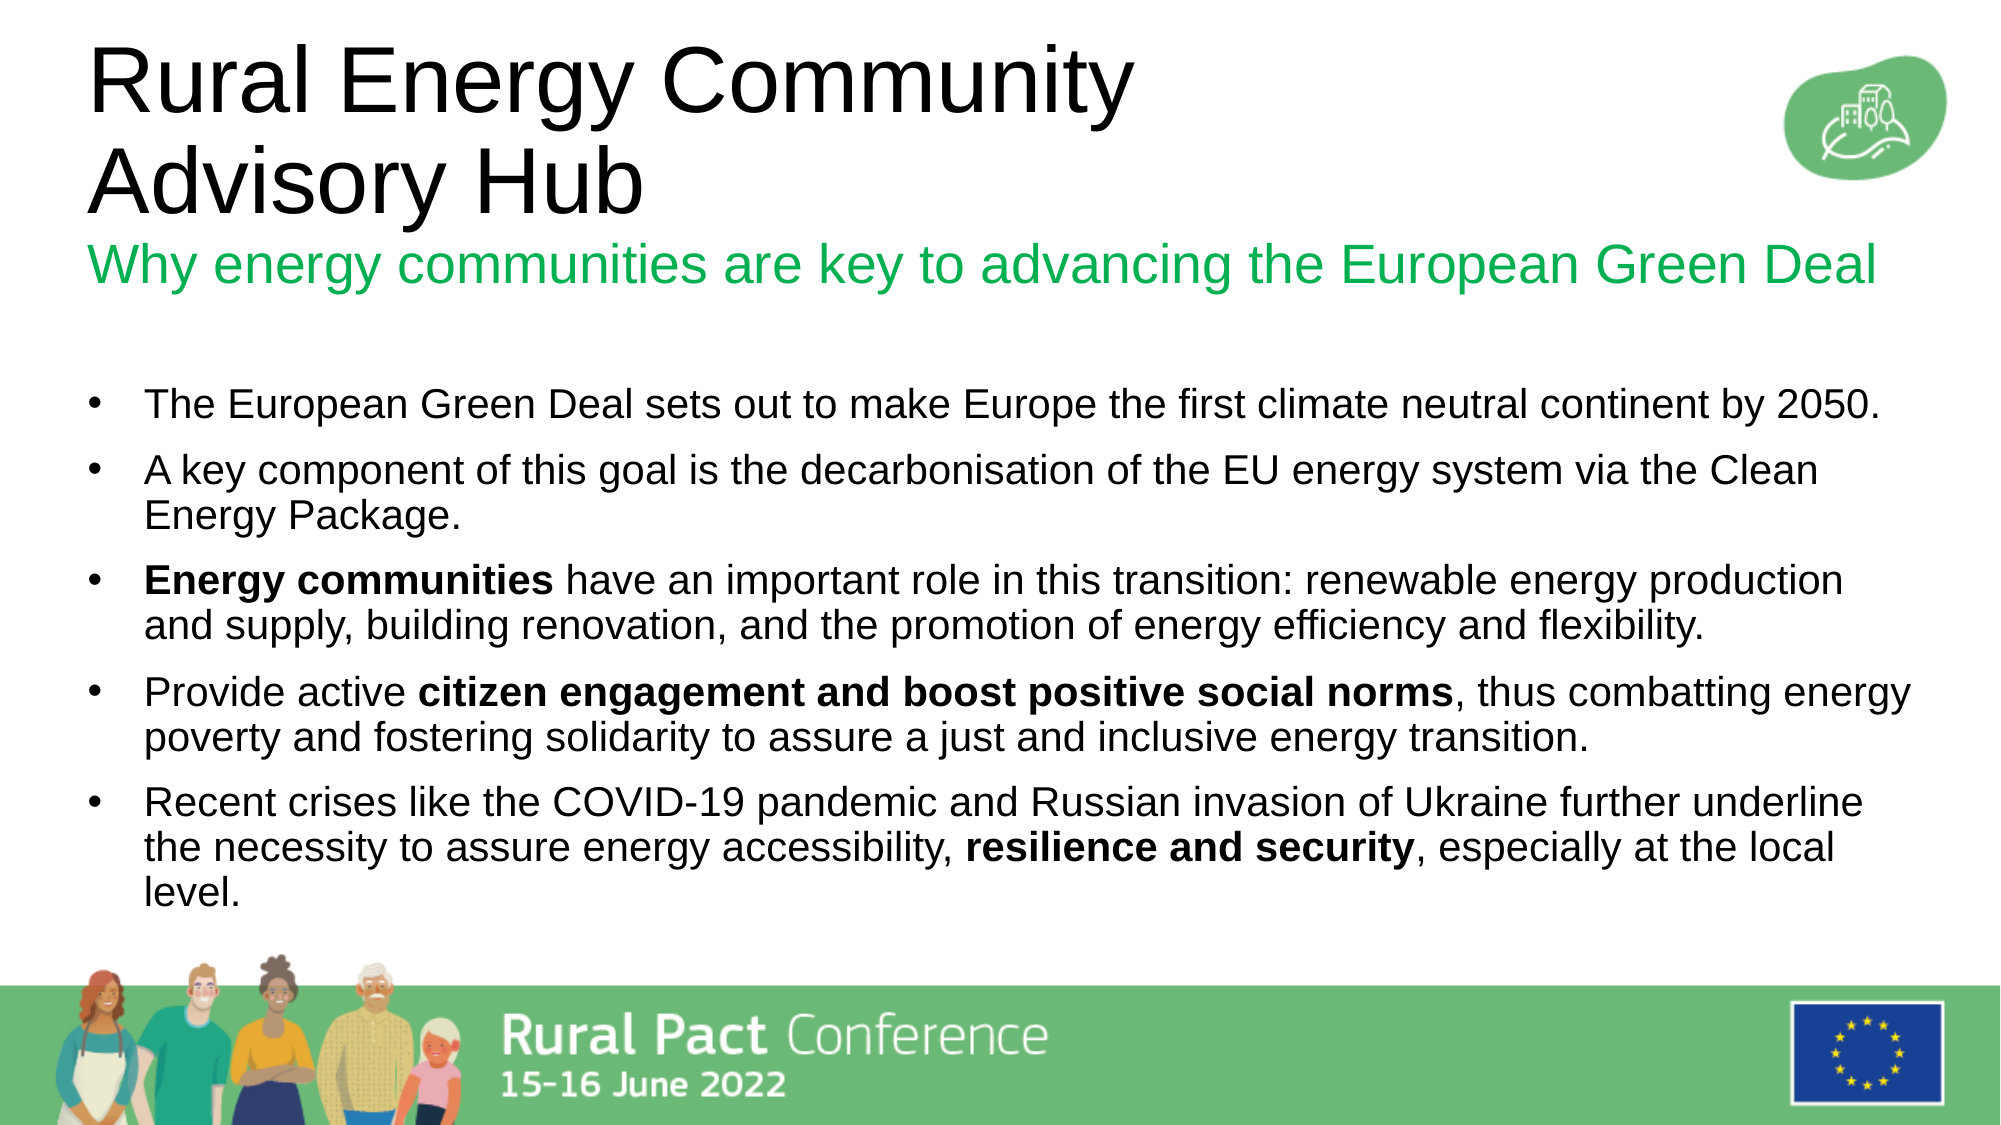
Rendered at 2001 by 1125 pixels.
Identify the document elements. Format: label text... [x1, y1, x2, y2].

text_box Why energy communities are key to advancing the European Green Deal [72, 228, 1962, 317]
subtitle The European Green Deal sets out to make Europe the first climate neutral continent by 2050. A key component of this goal is the decarbonisation of the EU energy system via the Clean Energy Package. Energy communities have an important role in this transition: renewable energy production and supply, building renovation, and the promotion of energy efficiency and flexibility. Provide active citizen engagement and boost positive social norms, thus combatting energy poverty and fostering solidarity to assure a just and inclusive energy transition. Recent crises like the COVID-19 pandemic and Russian invasion of Ukraine further underline the necessity to assure energy accessibility, resilience and security, especially at the local level. [72, 374, 1932, 470]
picture [0, 0, 2001, 1125]
title Rural Energy Community Advisory Hub [72, 0, 1348, 242]
